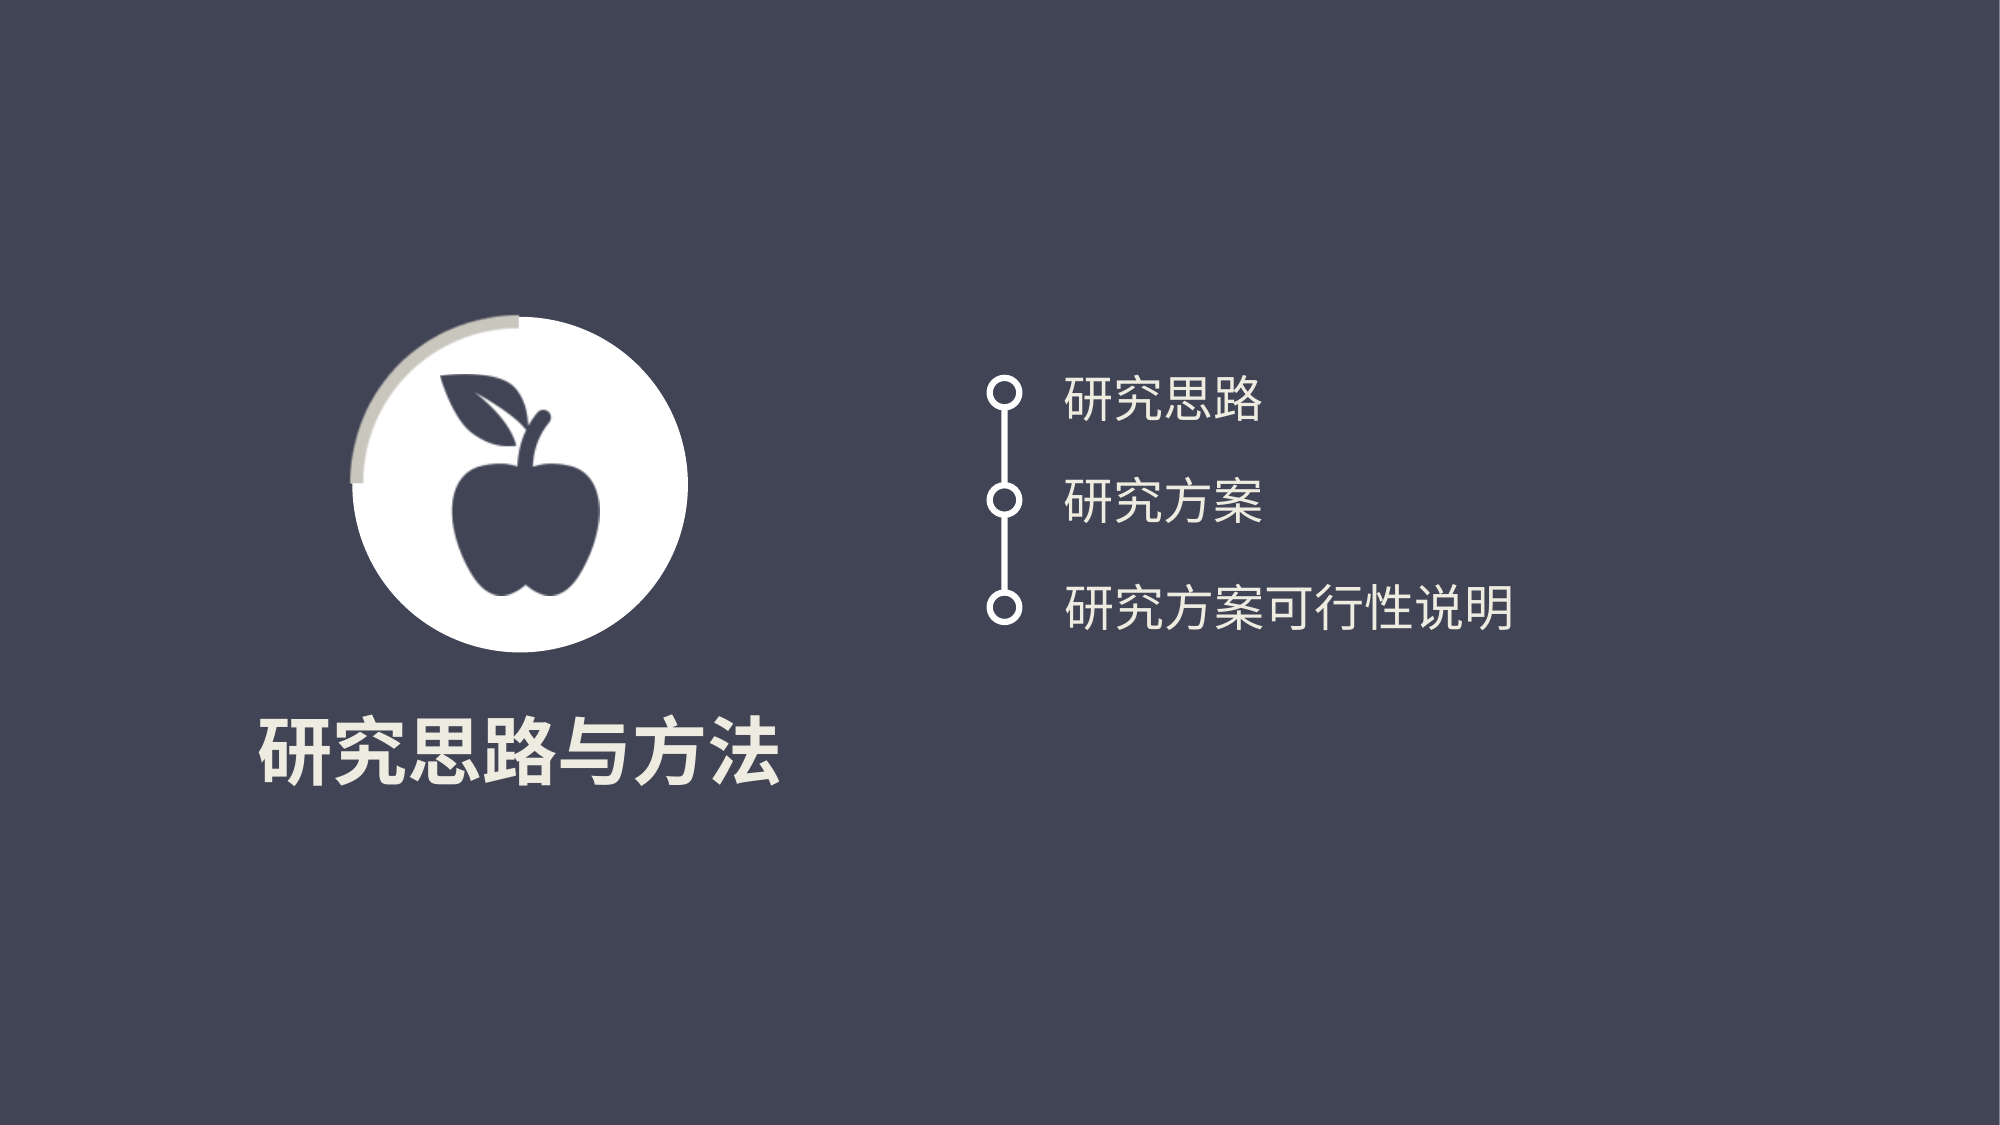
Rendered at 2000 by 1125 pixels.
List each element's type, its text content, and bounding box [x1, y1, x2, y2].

text_box 研究思路与方法 [242, 697, 798, 803]
picture [349, 314, 691, 656]
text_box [989, 377, 1020, 623]
text_box 研究思路 [1048, 359, 1279, 435]
text_box 研究方案 [1048, 462, 1279, 537]
text_box 研究方案可行性说明 [1049, 569, 1530, 645]
